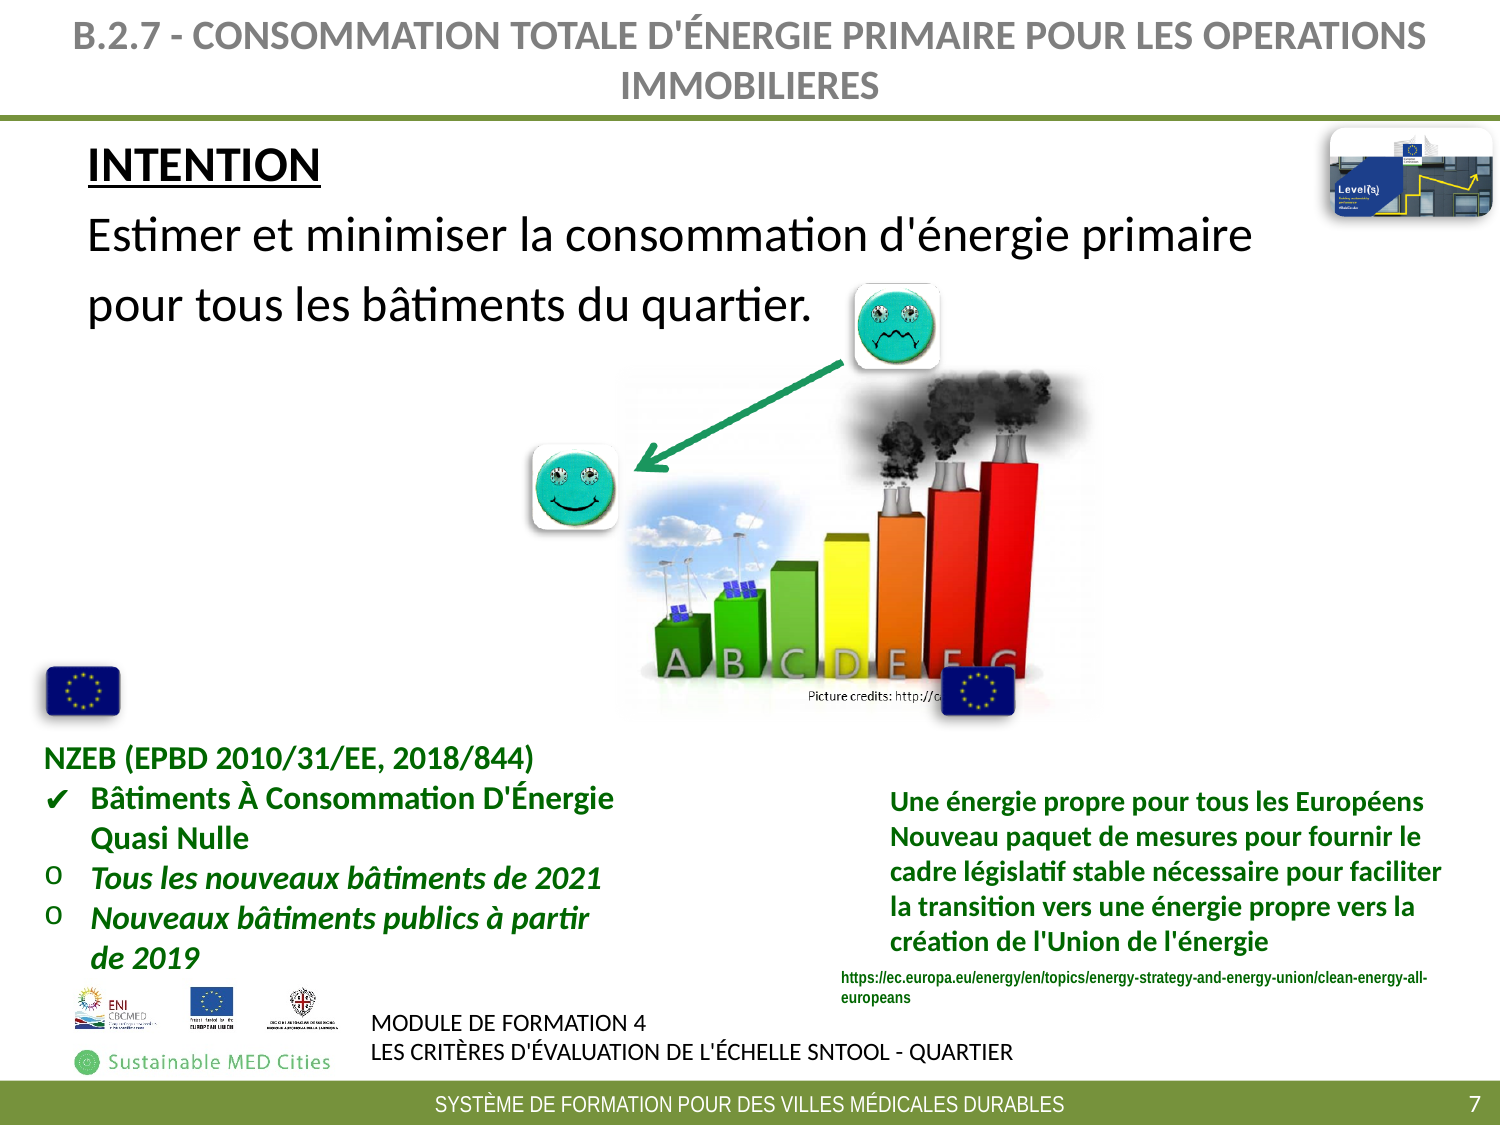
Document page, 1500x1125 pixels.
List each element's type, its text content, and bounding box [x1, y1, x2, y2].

text_box Une énergie propre pour tous les Européens Nouveau paquet de mesures pour fournir le cadre législatif stable nécessaire pour faciliter la transition vers une énergie propre vers la création de l'Union de l'énergie [875, 774, 1476, 959]
list INTENTION Estimer et minimiser la consommation d'énergie primaire pour tous les bâtiments du quartier. [72, 124, 1423, 780]
picture [1329, 127, 1493, 217]
picture [62, 1024, 356, 1080]
picture [516, 274, 1108, 726]
text_box NZEB (EPBD 2010/31/ΕΕ, 2018/844) Bâtiments À Consommation D'Énergie Quasi Nulle Tous les nouveaux bâtiments de 2021 Nouveaux bâtiments publics à partir de 2019 [28, 728, 641, 1024]
picture [45, 666, 121, 717]
title B.2.7 - CONSOMMATION TOTALE D'ÉNERGIE PRIMAIRE POUR LES OPERATIONS IMMOBILIERES [0, 0, 1500, 117]
text_box https://ec.europa.eu/energy/en/topics/energy-strategy-and-energy-union/clean-energy-all-europeans [825, 959, 1500, 1014]
slide_number ‹#› [1146, 1080, 1497, 1125]
